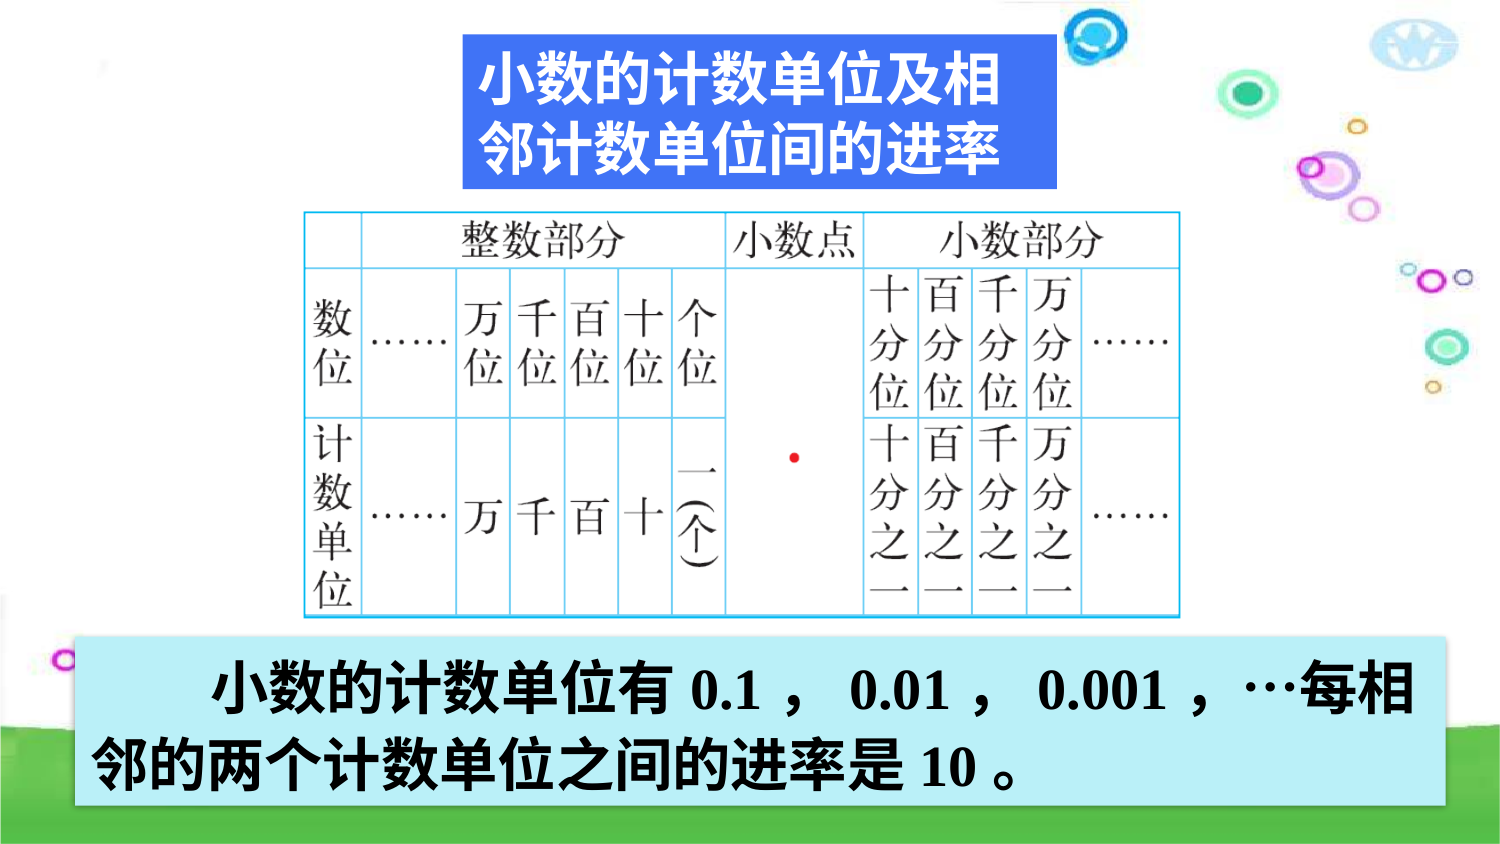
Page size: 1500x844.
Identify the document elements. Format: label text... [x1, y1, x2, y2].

text_box 小数的计数单位有0.1，0.01，0.001，…每相邻的两个计数单位之间的进率是10。 [75, 636, 1446, 806]
text_box 小数的计数单位及相邻计数单位间的进率 [462, 34, 1057, 190]
picture [0, 0, 1500, 844]
